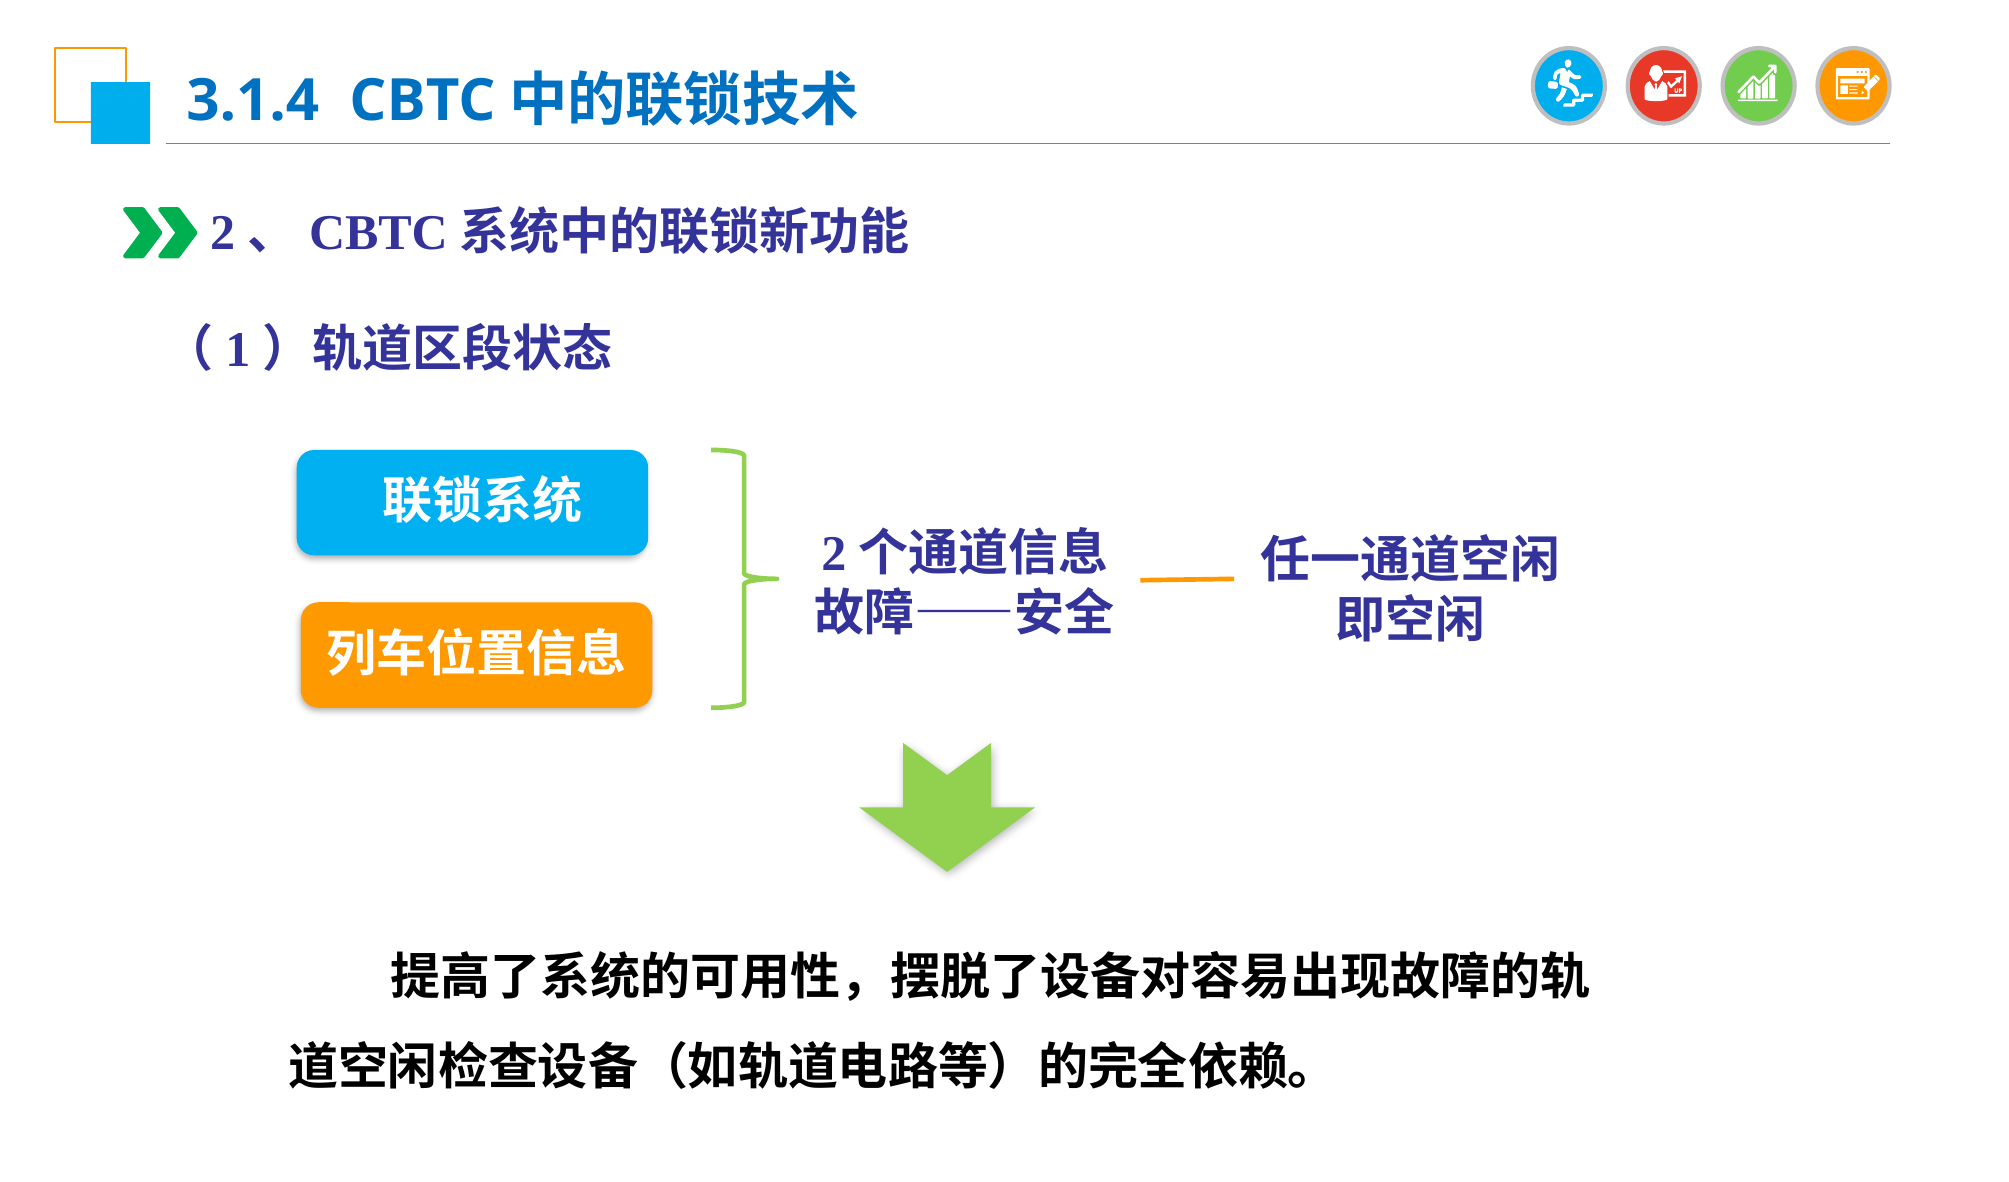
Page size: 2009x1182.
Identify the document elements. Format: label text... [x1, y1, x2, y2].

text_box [124, 191, 970, 269]
text_box [711, 449, 778, 709]
text_box 2个通道信息故障——安全 [788, 512, 1141, 648]
text_box 任一通道空闲即空闲 [1234, 520, 1586, 655]
text_box [857, 741, 1037, 874]
text_box （1）轨道区段状态 [148, 309, 1508, 385]
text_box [296, 449, 649, 556]
text_box 提高了系统的可用性，摆脱了设备对容易出现故障的轨道空闲检查设备（如轨道电路等）的完全依赖。 [273, 906, 1621, 1102]
text_box 3.1.4 CBTC中的联锁技术 [165, 51, 880, 142]
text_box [300, 602, 653, 708]
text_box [1140, 578, 1235, 582]
